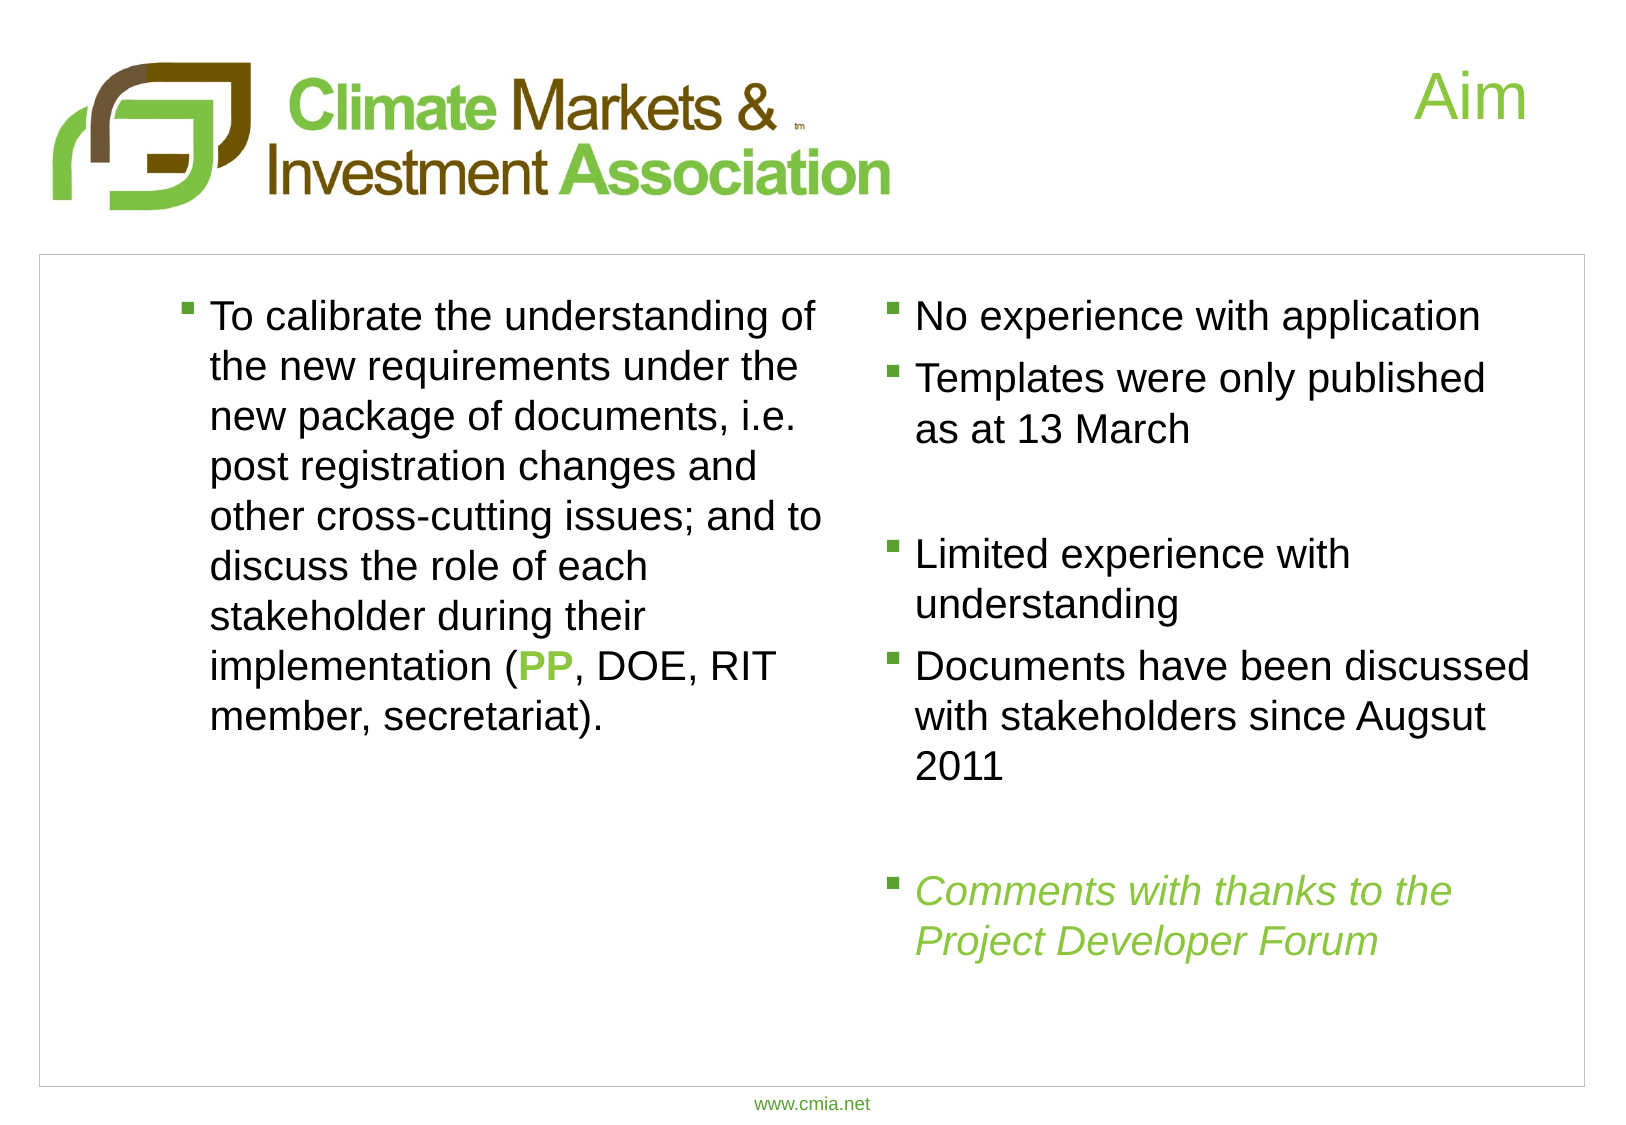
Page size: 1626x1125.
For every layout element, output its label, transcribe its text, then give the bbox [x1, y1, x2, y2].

list To calibrate the understanding of the new requirements under the new package of documents, i.e. post registration changes and other cross-cutting issues; and to discuss the role of each stakeholder during their implementation (PP, DOE, RIT member, secretariat). [163, 281, 844, 1053]
title Aim [81, 45, 1544, 233]
list No experience with application Templates were only published as at 13 March Limited experience with understanding Documents have been discussed with stakeholders since Augsut 2011 Comments with thanks to the Project Developer Forum [868, 281, 1550, 1053]
picture [47, 57, 81, 218]
